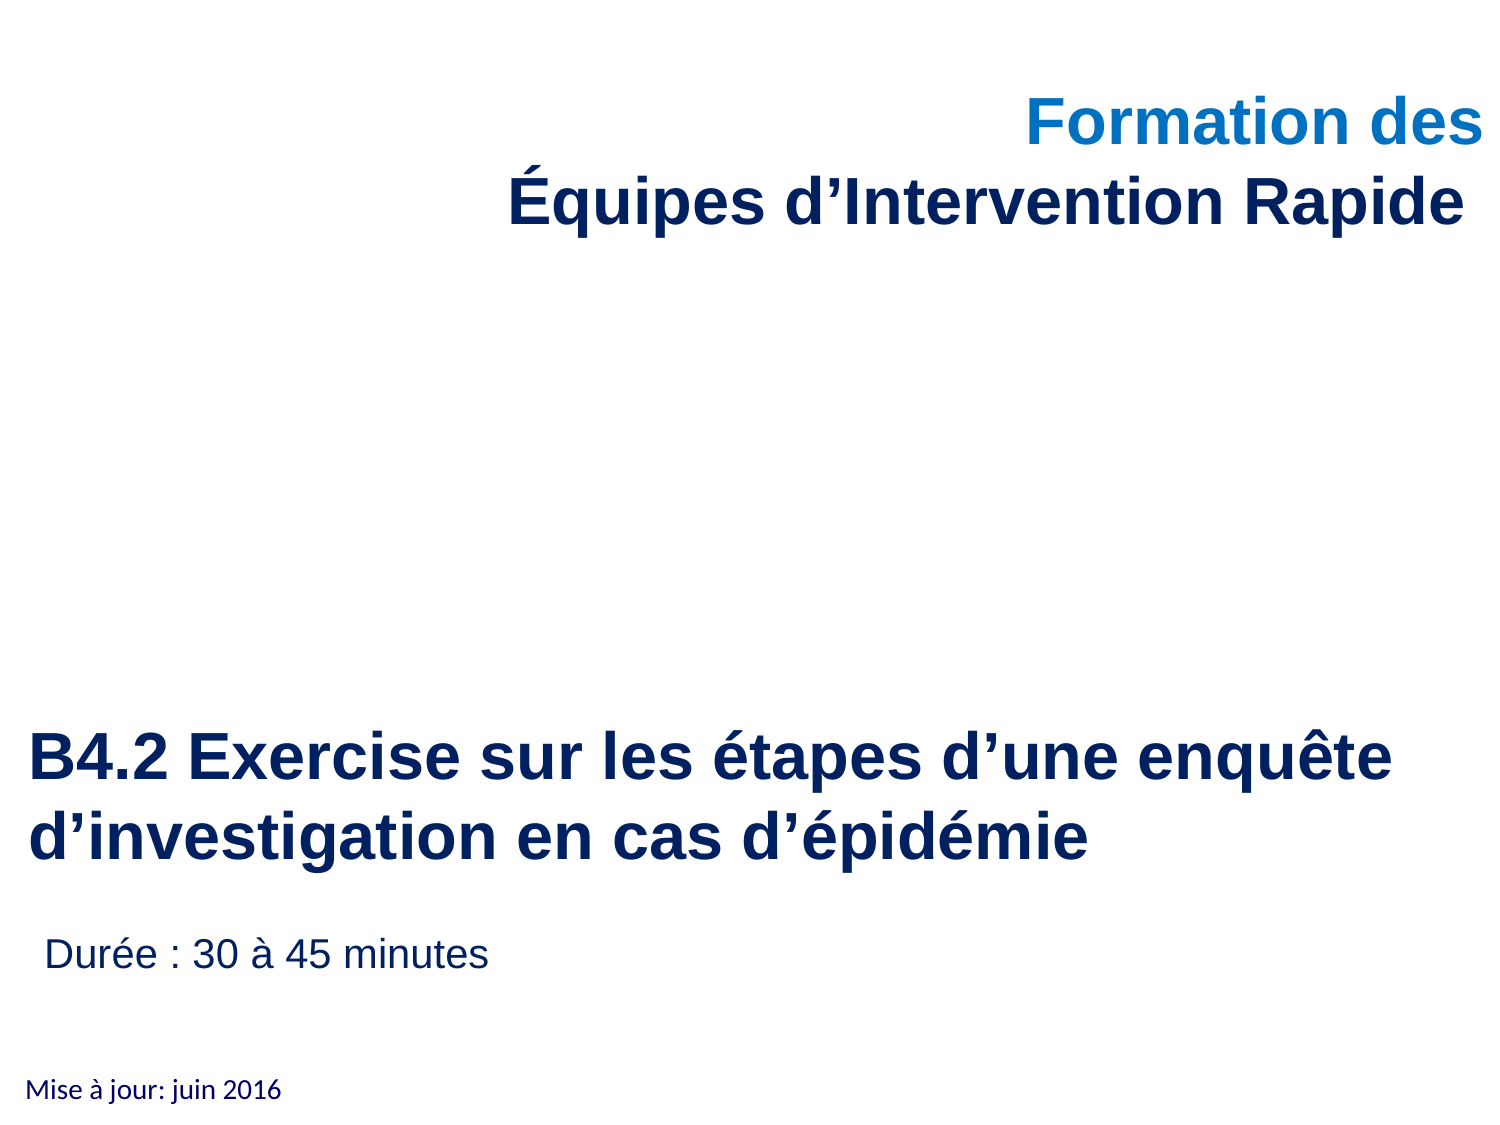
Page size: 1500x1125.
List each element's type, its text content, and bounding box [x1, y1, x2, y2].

text_box Durée : 30 à 45 minutes [29, 919, 550, 1035]
text_box Mise à jour: juin 2016 [10, 1062, 297, 1113]
text_box [35, 871, 1445, 1009]
text_box Formation des Équipes d’Intervention Rapide [242, 13, 1500, 302]
subtitle B4.2 Exercise sur les étapes d’une enquête d’investigation en cas d’épidémie [13, 705, 1467, 871]
